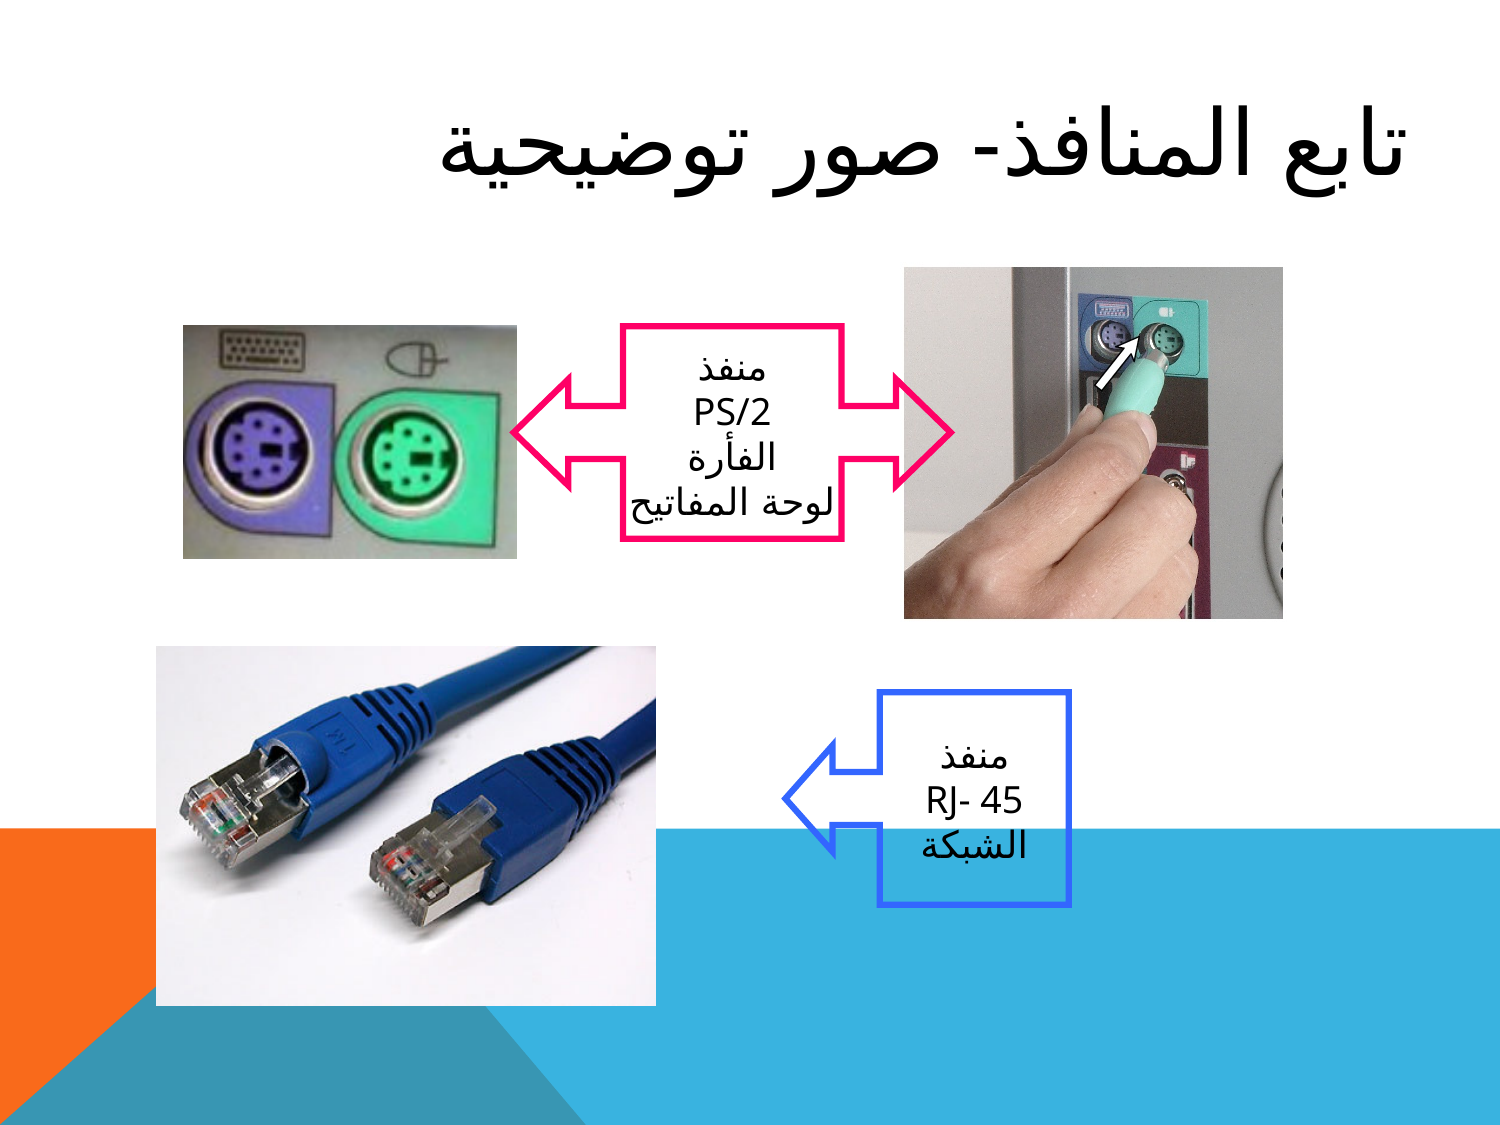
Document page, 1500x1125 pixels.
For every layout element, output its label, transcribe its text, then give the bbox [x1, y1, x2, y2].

text_box منفذ RJ- 45 الشبكة [785, 692, 1069, 905]
text_box منفذ PS/2 الفأرة لوحة المفاتيح [521, 326, 895, 539]
title تابع المنافذ- صور توضيحية [75, 45, 1425, 233]
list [182, 325, 517, 559]
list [156, 646, 656, 1006]
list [900, 262, 1288, 622]
